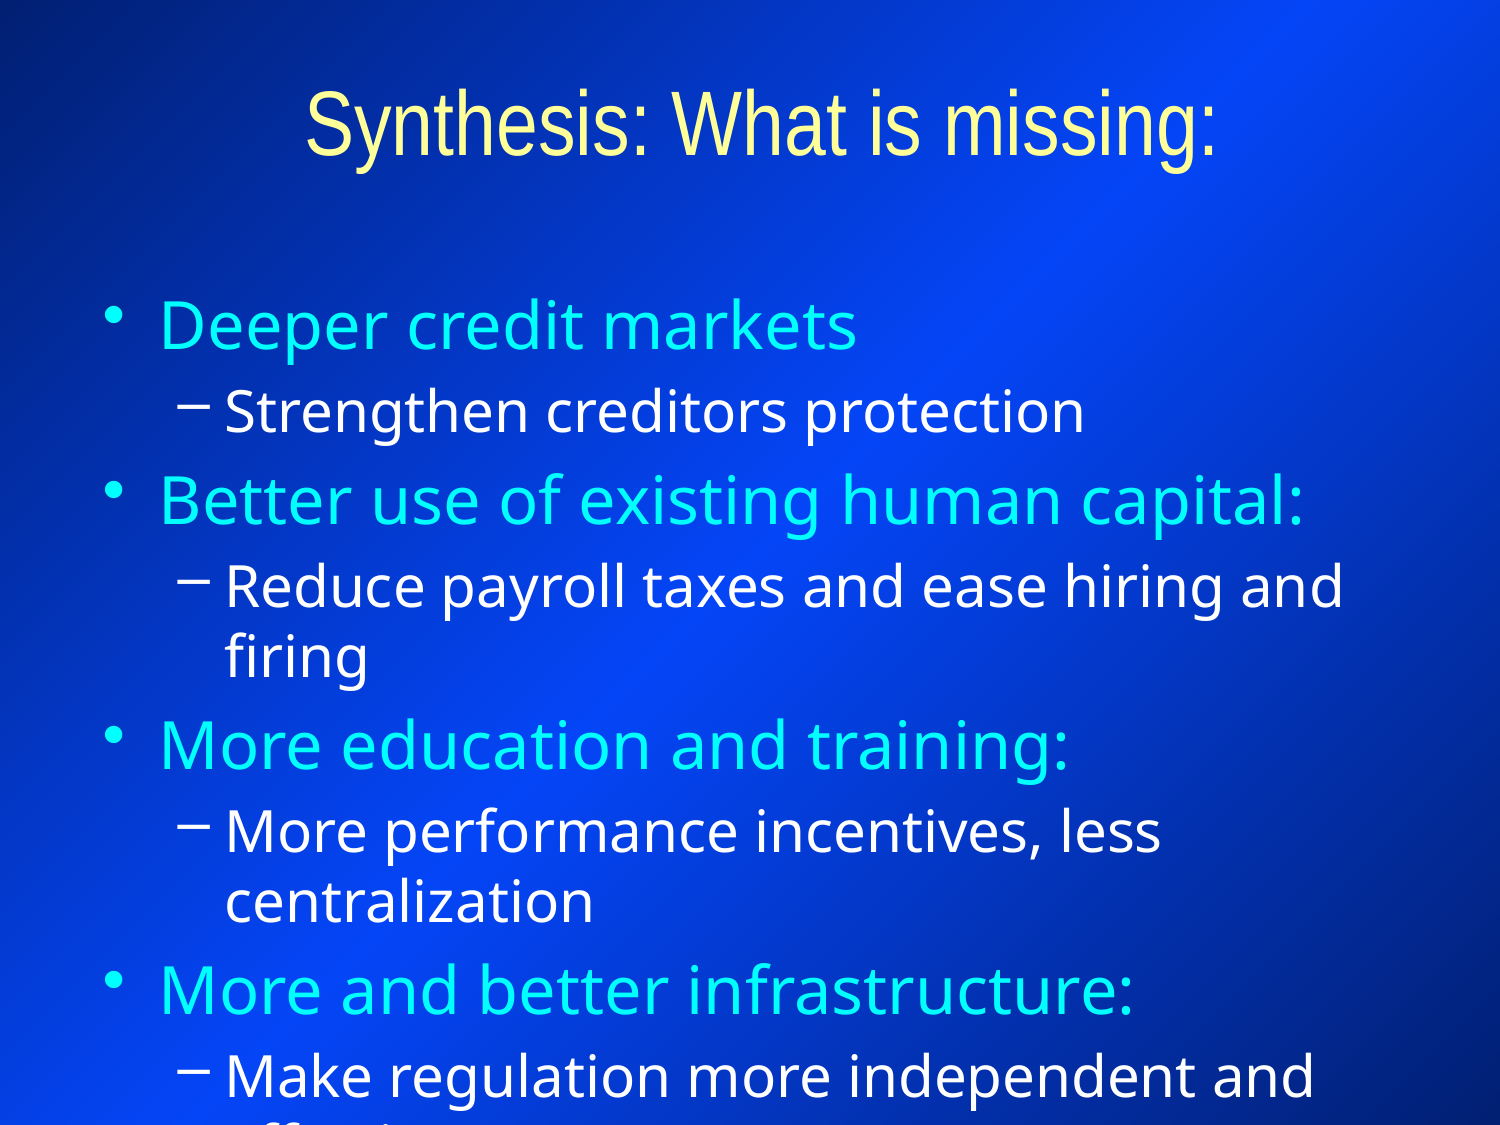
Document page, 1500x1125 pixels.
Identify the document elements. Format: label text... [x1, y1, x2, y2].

list Deeper credit markets Strengthen creditors protection Better use of existing human capital: Reduce payroll taxes and ease hiring and firing More education and training: More performance incentives, less centralization More and better infrastructure: Make regulation more independent and effective [87, 274, 1488, 951]
title Synthesis: What is missing: [124, 24, 1401, 213]
